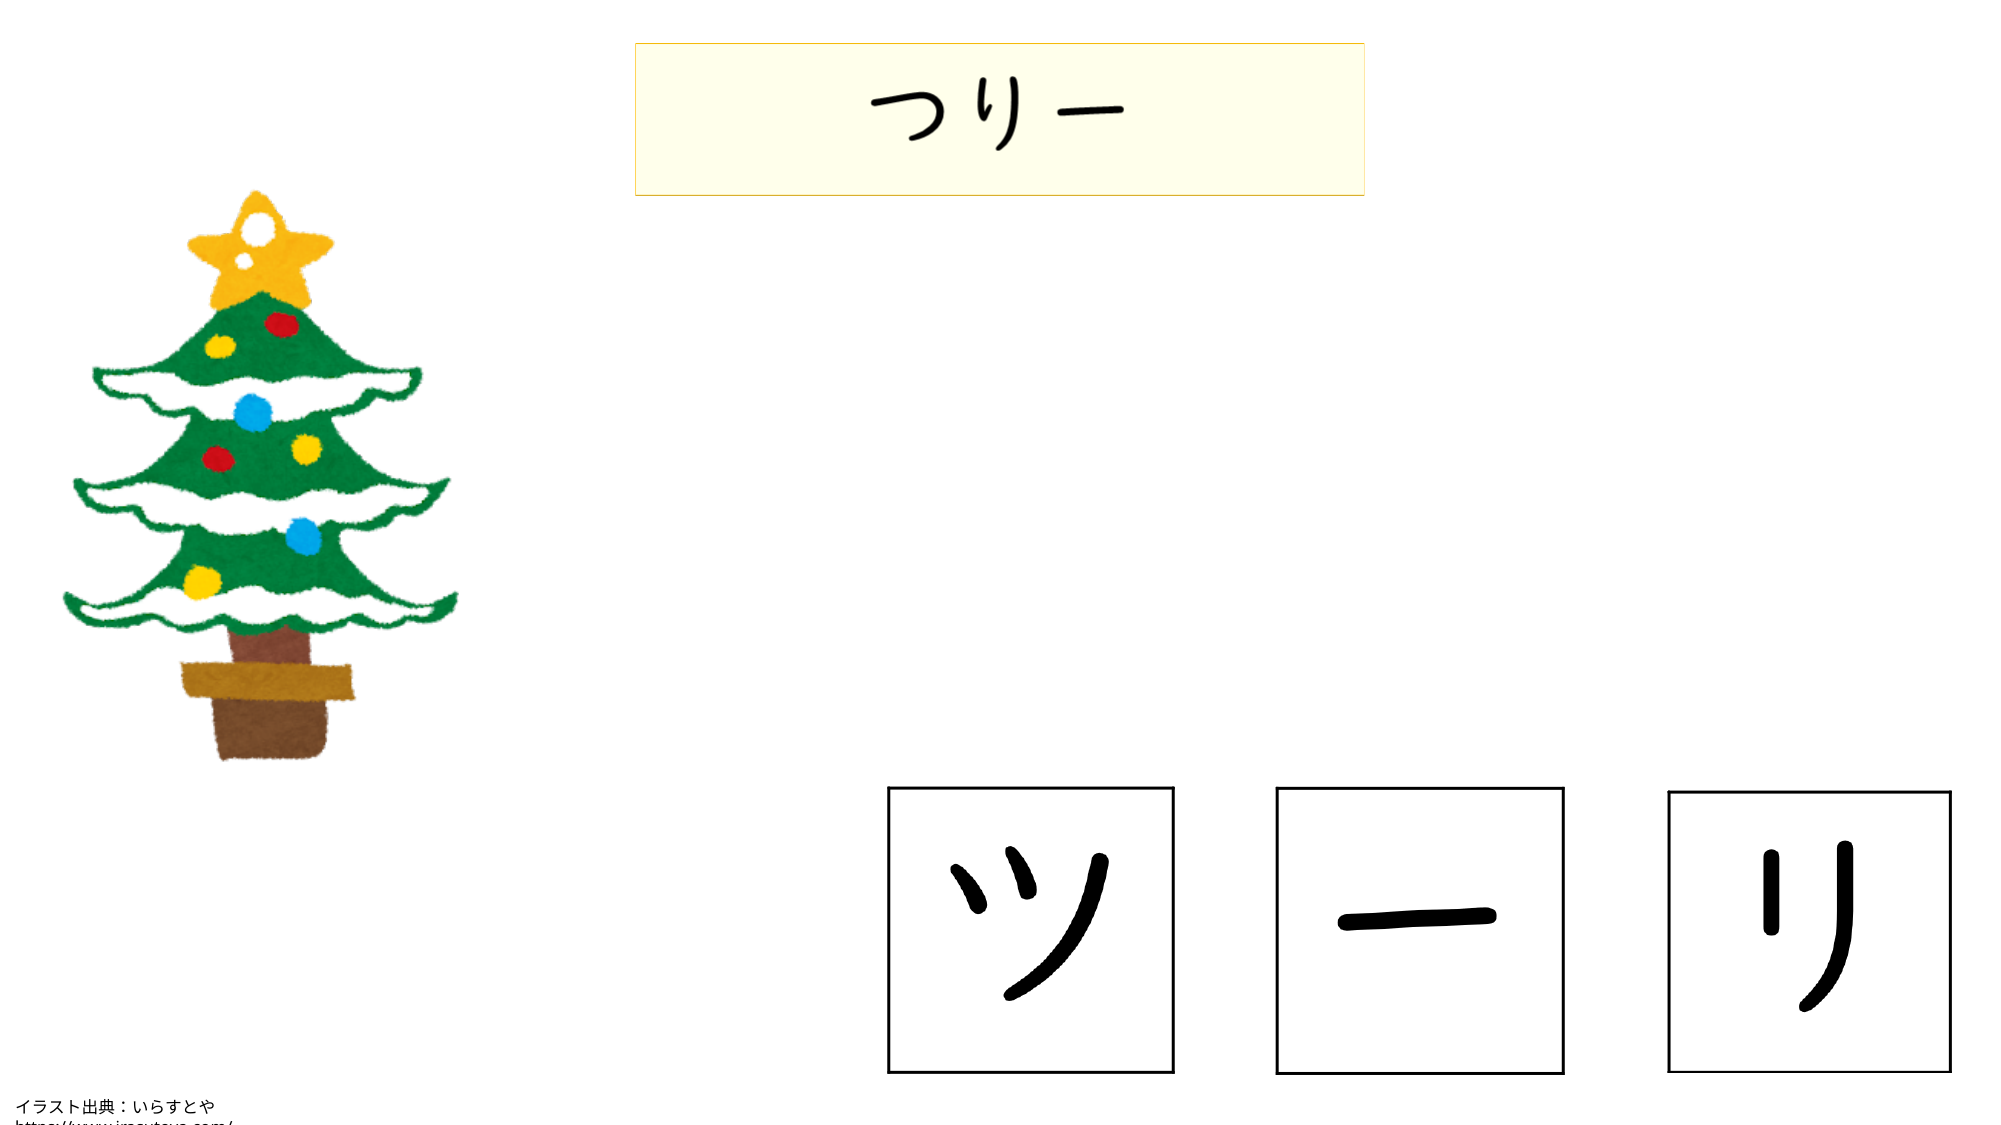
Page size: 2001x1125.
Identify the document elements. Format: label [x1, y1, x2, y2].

picture [1663, 786, 1955, 1073]
picture [635, 36, 1365, 205]
picture [1272, 784, 1568, 1078]
picture [884, 784, 1177, 1077]
list [28, 179, 482, 769]
